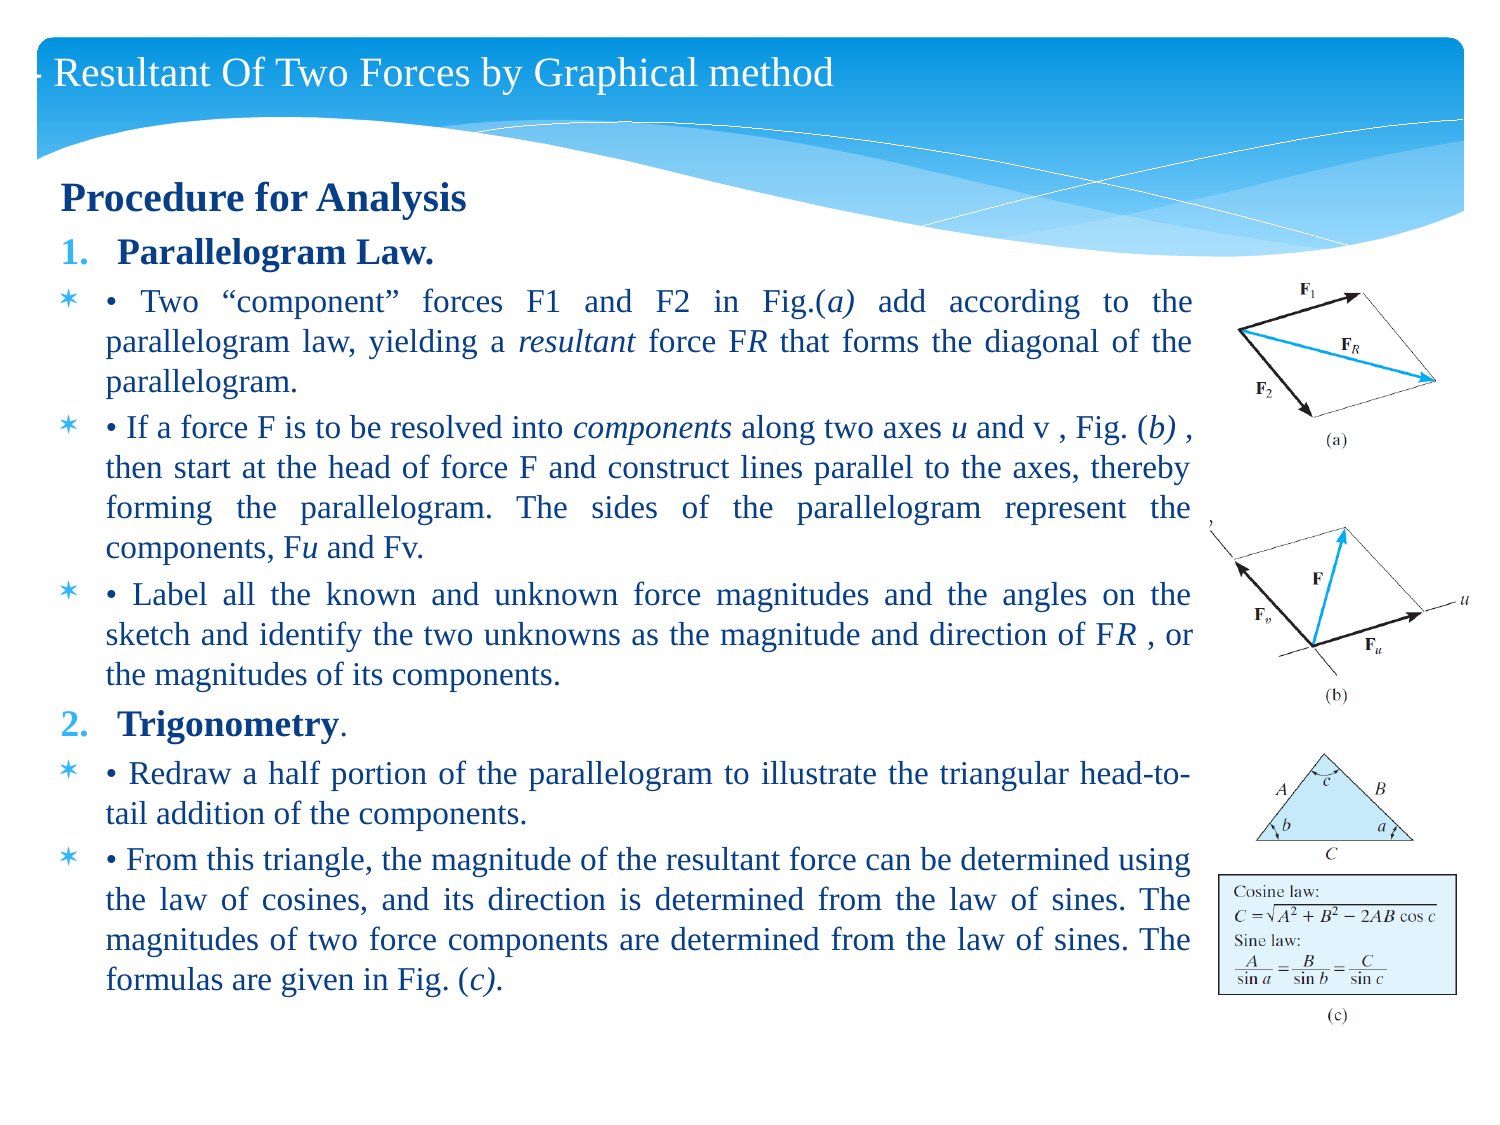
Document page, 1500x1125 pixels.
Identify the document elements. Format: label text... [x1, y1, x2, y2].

picture [1209, 262, 1474, 1037]
list Procedure for Analysis Parallelogram Law. • Two “component” forces F1 and F2 in Fig.(a) add according to the parallelogram law, yielding a resultant force FR that forms the diagonal of the parallelogram. • If a force F is to be resolved into components along two axes u and v , Fig. (b) , then start at the head of force F and construct lines parallel to the axes, thereby forming the parallelogram. The sides of the parallelogram represent the components, Fu and Fv. • Label all the known and unknown force magnitudes and the angles on the sketch and identify the two unknowns as the magnitude and direction of FR , or the magnitudes of its components. Trigonometry. • Redraw a half portion of the parallelogram to illustrate the triangular head-to-tail addition of the components. • From this triangle, the magnitude of the resultant force can be determined using the law of cosines, and its direction is determined from the law of sines. The magnitudes of two force components are determined from the law of sines. The formulas are given in Fig. (c). [45, 162, 1209, 1014]
title I- Resultant Of Two Forces by Graphical method [0, 24, 1234, 116]
